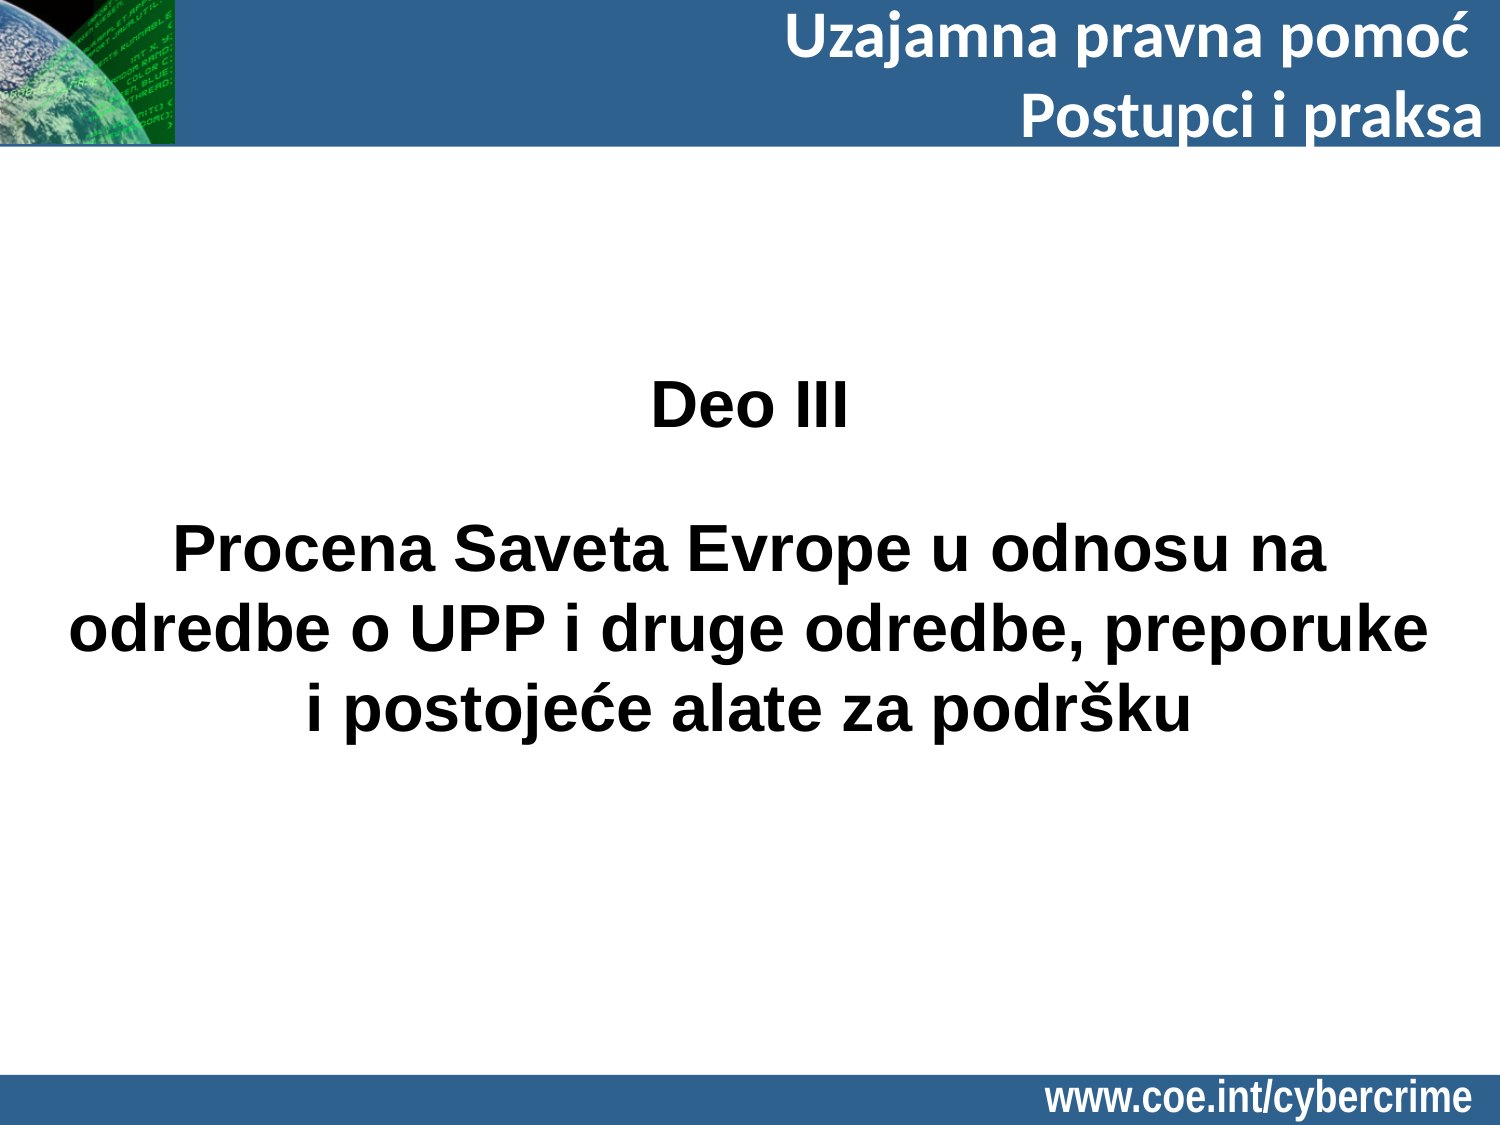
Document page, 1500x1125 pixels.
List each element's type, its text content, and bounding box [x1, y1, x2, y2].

text_box Uzajamna pravna pomoć Postupci i praksa [177, 0, 1500, 149]
text_box Deo III Procena Saveta Evrope u odnosu na odredbe o UPP i druge odredbe, preporuke i postojeće alate za podršku [50, 369, 1450, 752]
picture [0, 0, 175, 144]
text_box www.coe.int/cybercrime [1030, 1059, 1500, 1125]
text_box [0, 1073, 1030, 1125]
